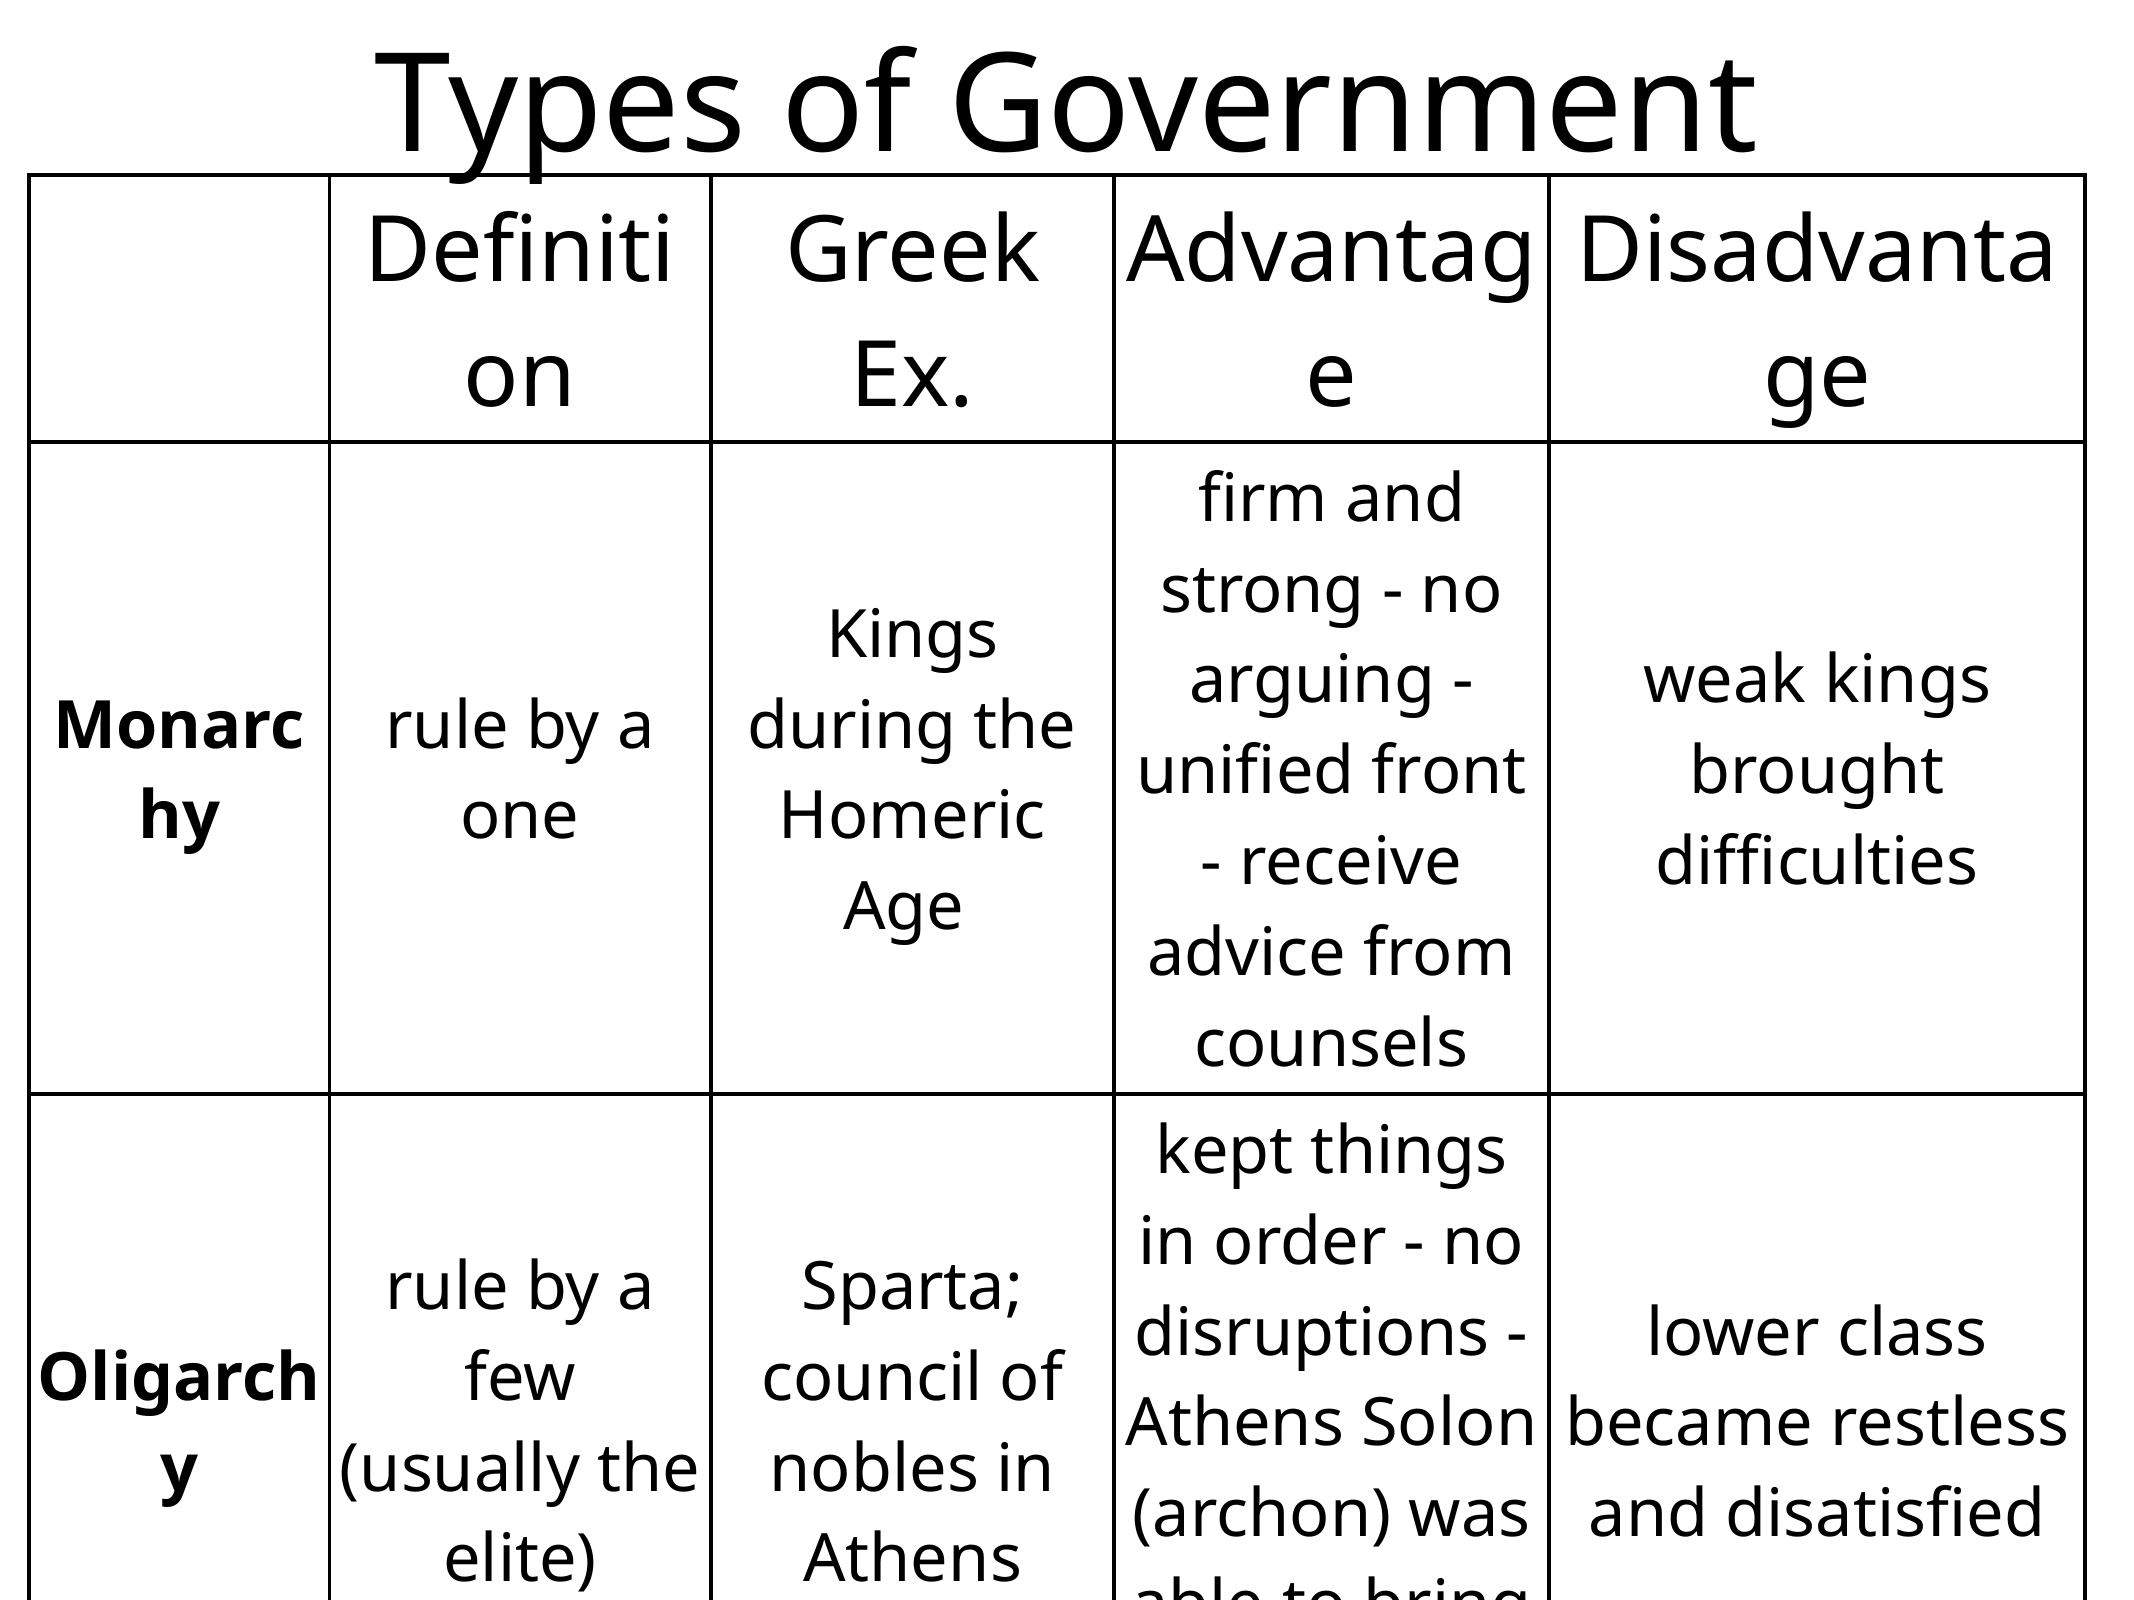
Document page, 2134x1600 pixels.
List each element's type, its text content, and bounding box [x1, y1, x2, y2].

table_header Disadvantage [1551, 177, 2083, 440]
table_cell Monarchy [31, 444, 328, 1092]
table_cell firm and strong - no arguing - unified front - receive advice from counsels [1116, 444, 1547, 1092]
table_header Definition [331, 177, 709, 440]
table_cell Sparta; council of nobles in Athens [713, 1096, 1112, 1600]
table_header Greek Ex. [713, 177, 1112, 440]
table_header Advantage [1116, 177, 1547, 440]
table_cell Oligarchy [31, 1096, 328, 1600]
table_cell weak kings brought difficulties [1551, 444, 2083, 1092]
title Types of Government [93, 0, 2041, 173]
table_cell rule by a one [331, 444, 709, 1092]
table_header [31, 177, 328, 440]
table_cell Kings during the Homeric Age [713, 444, 1112, 1092]
table_cell kept things in order - no disruptions -Athens Solon (archon) was able to bring stability [1116, 1096, 1547, 1600]
table_cell lower class became restless and disatisfied [1551, 1096, 2083, 1600]
table_cell rule by a few (usually the elite) [331, 1096, 709, 1600]
